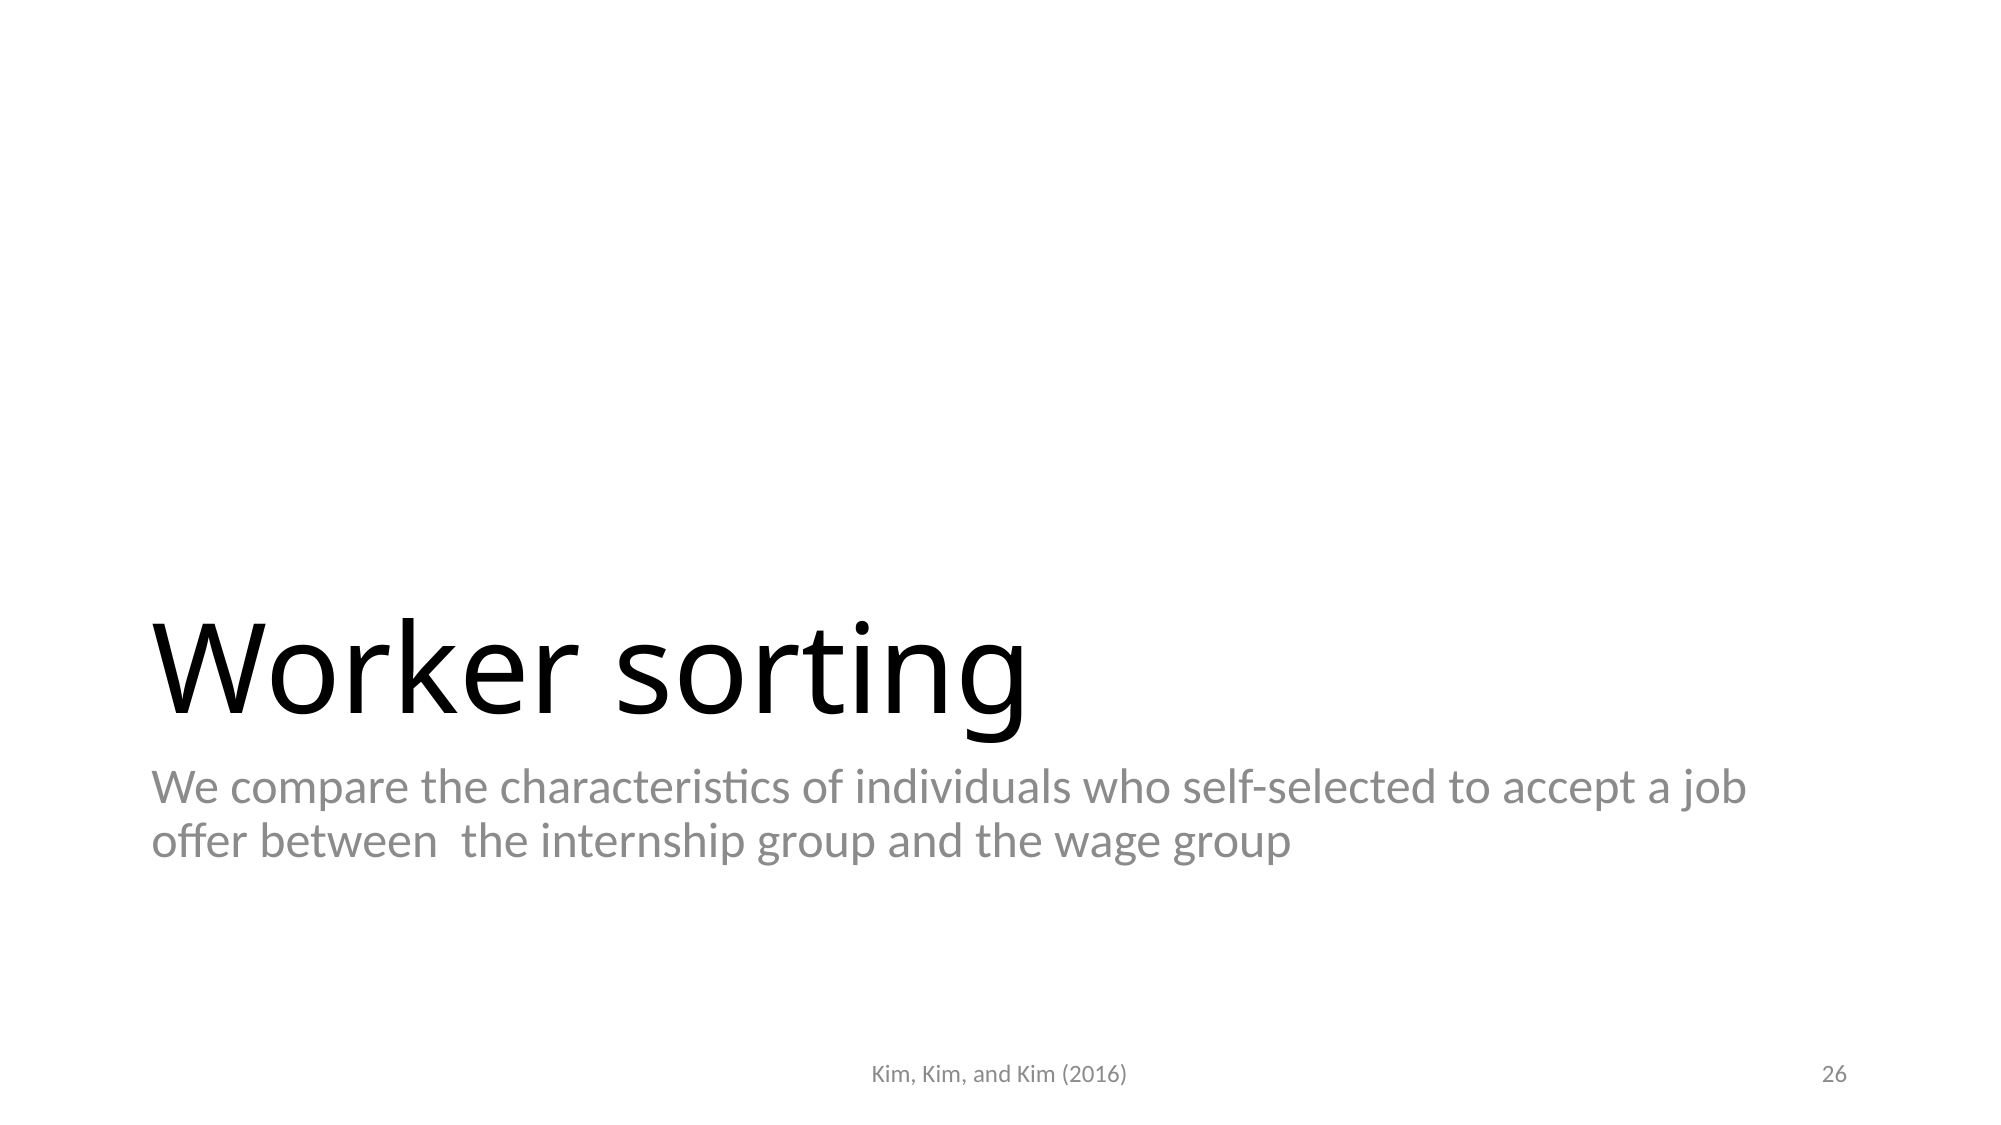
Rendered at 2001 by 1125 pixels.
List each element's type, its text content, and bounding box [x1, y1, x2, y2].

title Worker sorting [136, 280, 1862, 749]
list We compare the characteristics of individuals who self-selected to accept a job offer between the internship group and the wage group [136, 752, 1862, 999]
footer Kim, Kim, and Kim (2016) [662, 1042, 1338, 1103]
slide_number 26 [1412, 1042, 1863, 1103]
